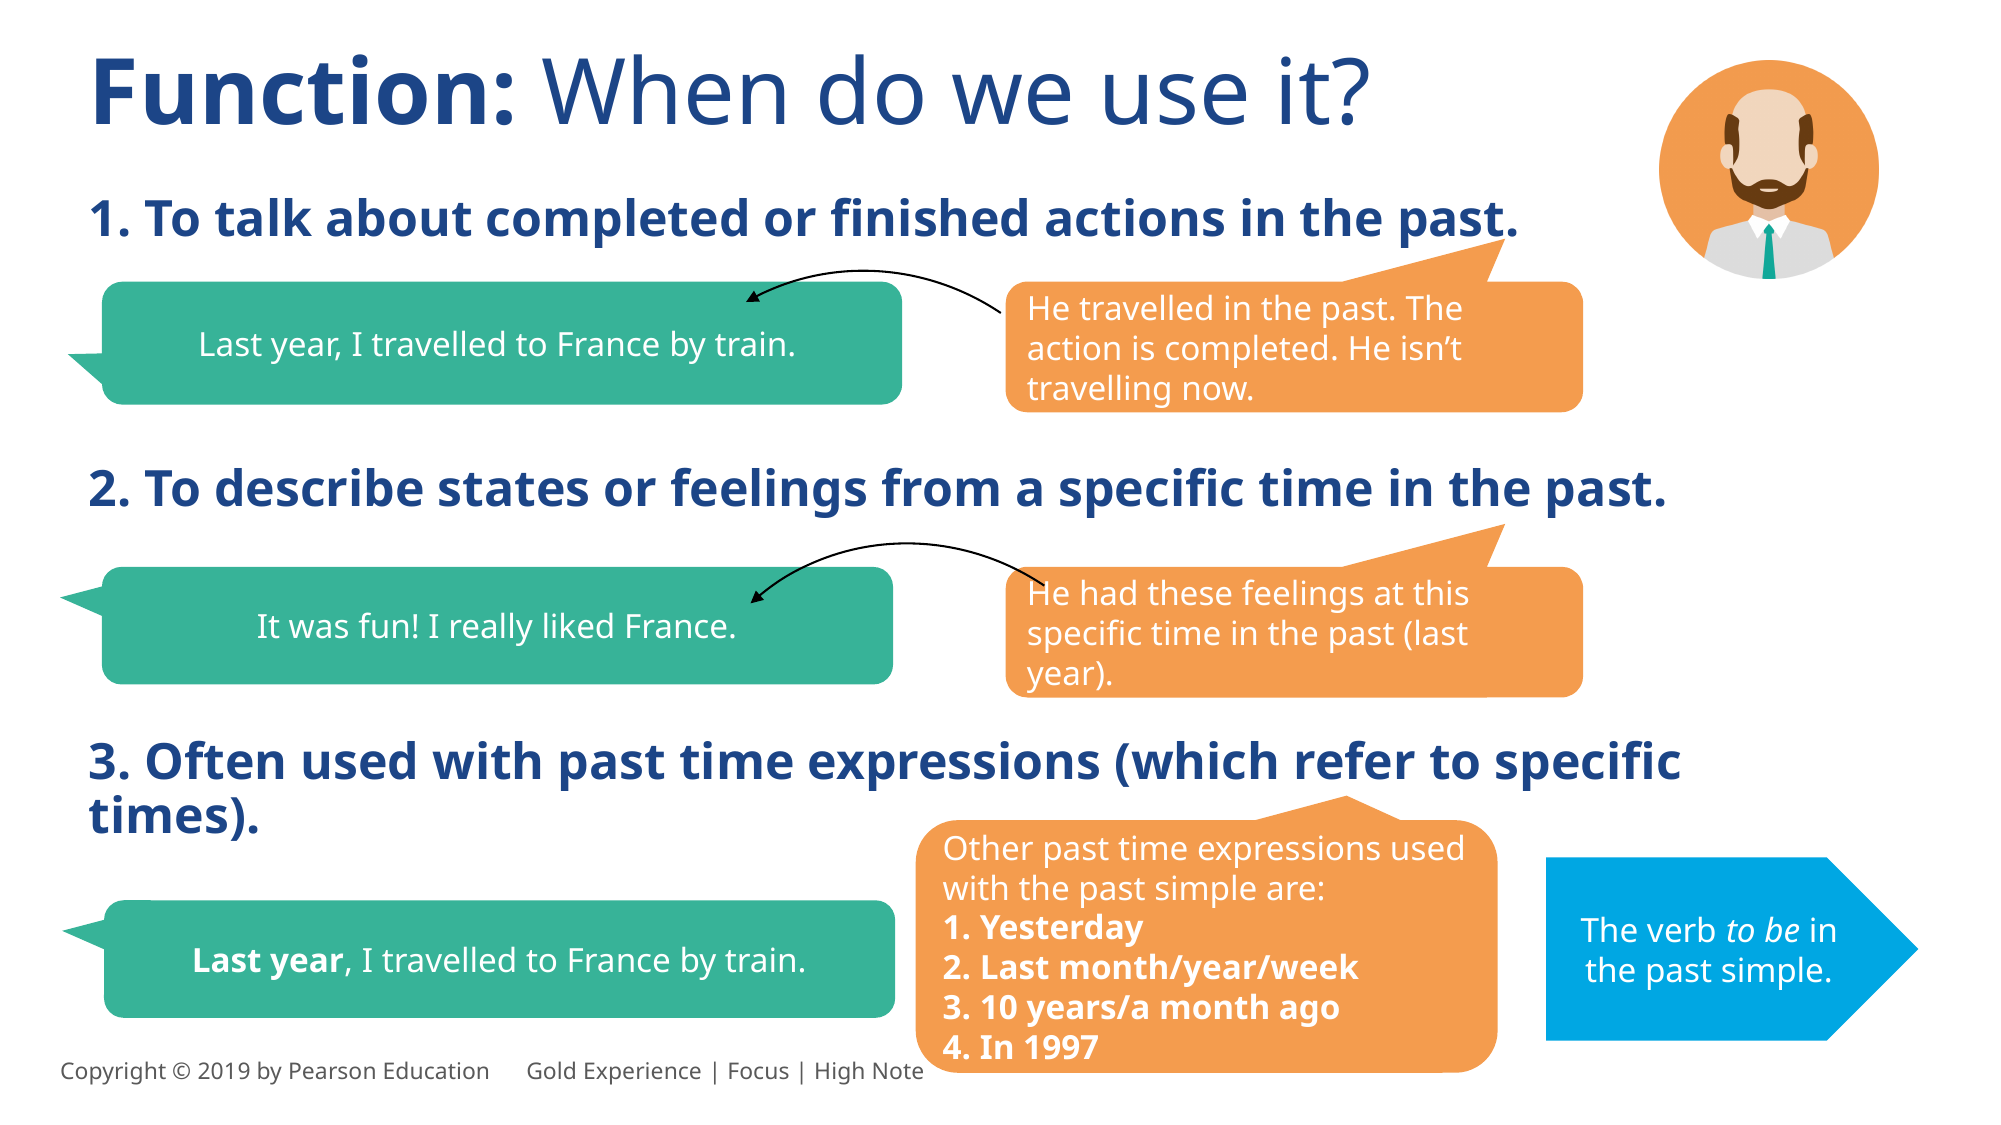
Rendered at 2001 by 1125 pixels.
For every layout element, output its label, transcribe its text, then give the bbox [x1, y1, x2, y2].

text_box 3. Often used with past time expressions (which refer to specific times). [73, 728, 1875, 796]
picture [1659, 60, 1879, 280]
text_box It was fun! I really liked France. [57, 564, 828, 687]
text_box The verb to be in the past simple. [1544, 855, 1921, 1043]
text_box 1. To talk about completed or finished actions in the past. [73, 186, 1654, 253]
title Function: When do we use it? [73, 37, 1827, 186]
text_box Last year, I travelled to France by train. [60, 898, 898, 1020]
footer Copyright © 2019 by Pearson Education Gold Experience | Focus | High Note [45, 1040, 1084, 1101]
text_box Last year, I travelled to France by train. [65, 279, 810, 407]
text_box He travelled in the past. The action is completed. He isn’t travelling now. [1003, 236, 1586, 415]
text_box [746, 269, 1002, 506]
text_box He had these feelings at this specific time in the past (last year). [1003, 521, 1586, 700]
text_box Other past time expressions used with the past simple are: 1. Yesterday 2. Last month/year/week 3. 10 years/a month ago 4. In 1997 [913, 793, 1500, 1075]
text_box 2. To describe states or feelings from a specific time in the past. [73, 456, 1795, 523]
text_box [750, 542, 1045, 779]
